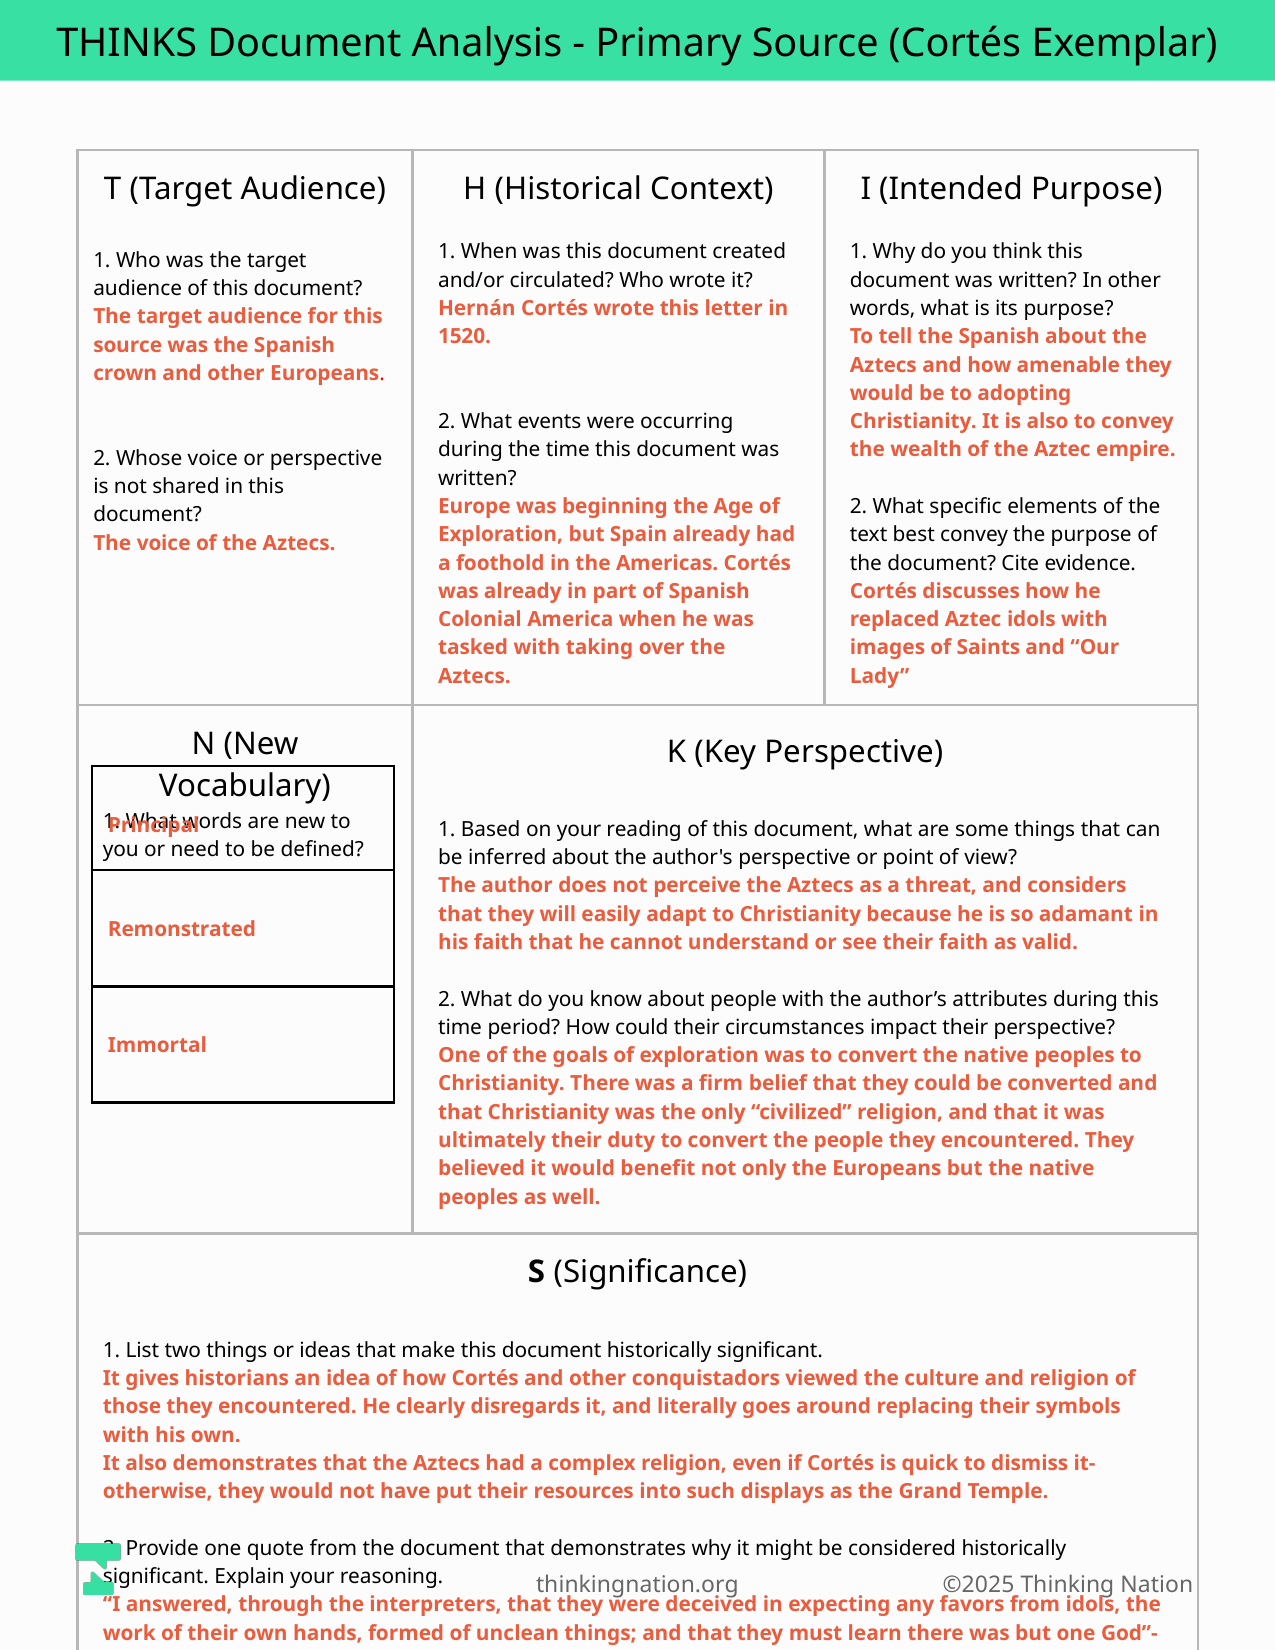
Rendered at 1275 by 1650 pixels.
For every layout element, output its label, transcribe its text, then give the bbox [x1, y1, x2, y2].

table_header I (Intended Purpose) 1. Why do you think this document was written? In other words, what is its purpose? To tell the Spanish about the Aztecs and how amenable they would be to adopting Christianity. It is also to convey the wealth of the Aztec empire. 2. What specific elements of the text best convey the purpose of the document? Cite evidence. Cortés discusses how he replaced Aztec idols with images of Saints and “Our Lady” [826, 151, 1197, 704]
table_cell K (Key Perspective) 1. Based on your reading of this document, what are some things that can be inferred about the author's perspective or point of view? The author does not perceive the Aztecs as a threat, and considers that they will easily adapt to Christianity because he is so adamant in his faith that he cannot understand or see their faith as valid. 2. What do you know about people with the author’s attributes during this time period? How could their circumstances impact their perspective? One of the goals of exploration was to convert the native peoples to Christianity. There was a firm belief that they could be converted and that Christianity was the only “civilized” religion, and that it was ultimately their duty to convert the people they encountered. They believed it would benefit not only the Europeans but the native peoples as well. [414, 706, 1197, 1232]
table_header H (Historical Context) 1. When was this document created and/or circulated? Who wrote it? Hernán Cortés wrote this letter in 1520. 2. What events were occurring during the time this document was written? Europe was beginning the Age of Exploration, but Spain already had a foothold in the Americas. Cortés was already in part of Spanish Colonial America when he was tasked with taking over the Aztecs. [414, 151, 823, 704]
picture [62, 1533, 134, 1605]
table_header T (Target Audience) 1. Who was the target audience of this document? The target audience for this source was the Spanish crown and other Europeans. 2. Whose voice or perspective is not shared in this document? The voice of the Aztecs. [79, 151, 411, 704]
table_header Principal [93, 767, 393, 869]
table_cell Remonstrated [93, 871, 393, 985]
table_cell S (Significance) 1. List two things or ideas that make this document historically significant. It gives historians an idea of how Cortés and other conquistadors viewed the culture and religion of those they encountered. He clearly disregards it, and literally goes around replacing their symbols with his own. It also demonstrates that the Aztecs had a complex religion, even if Cortés is quick to dismiss it- otherwise, they would not have put their resources into such displays as the Grand Temple. 2. Provide one quote from the document that demonstrates why it might be considered historically significant. Explain your reasoning. “I answered, through the interpreters, that they were deceived in expecting any favors from idols, the work of their own hands, formed of unclean things; and that they must learn there was but one God”- this highlights the idea that he viewed them as being “deceived” instead of accepting a different view or being open to allowing them to continue to practice their beliefs. [79, 1235, 1197, 1650]
text_box THINKS Document Analysis - Primary Source (Cortés Exemplar) [0, 0, 1275, 81]
text_box ©2025 Thinking Nation [907, 1553, 1210, 1605]
table_cell N (New Vocabulary) 1. What words are new to you or need to be defined? [79, 706, 411, 1232]
table_cell Immortal [93, 988, 393, 1101]
text_box thinkingnation.org [486, 1553, 789, 1605]
